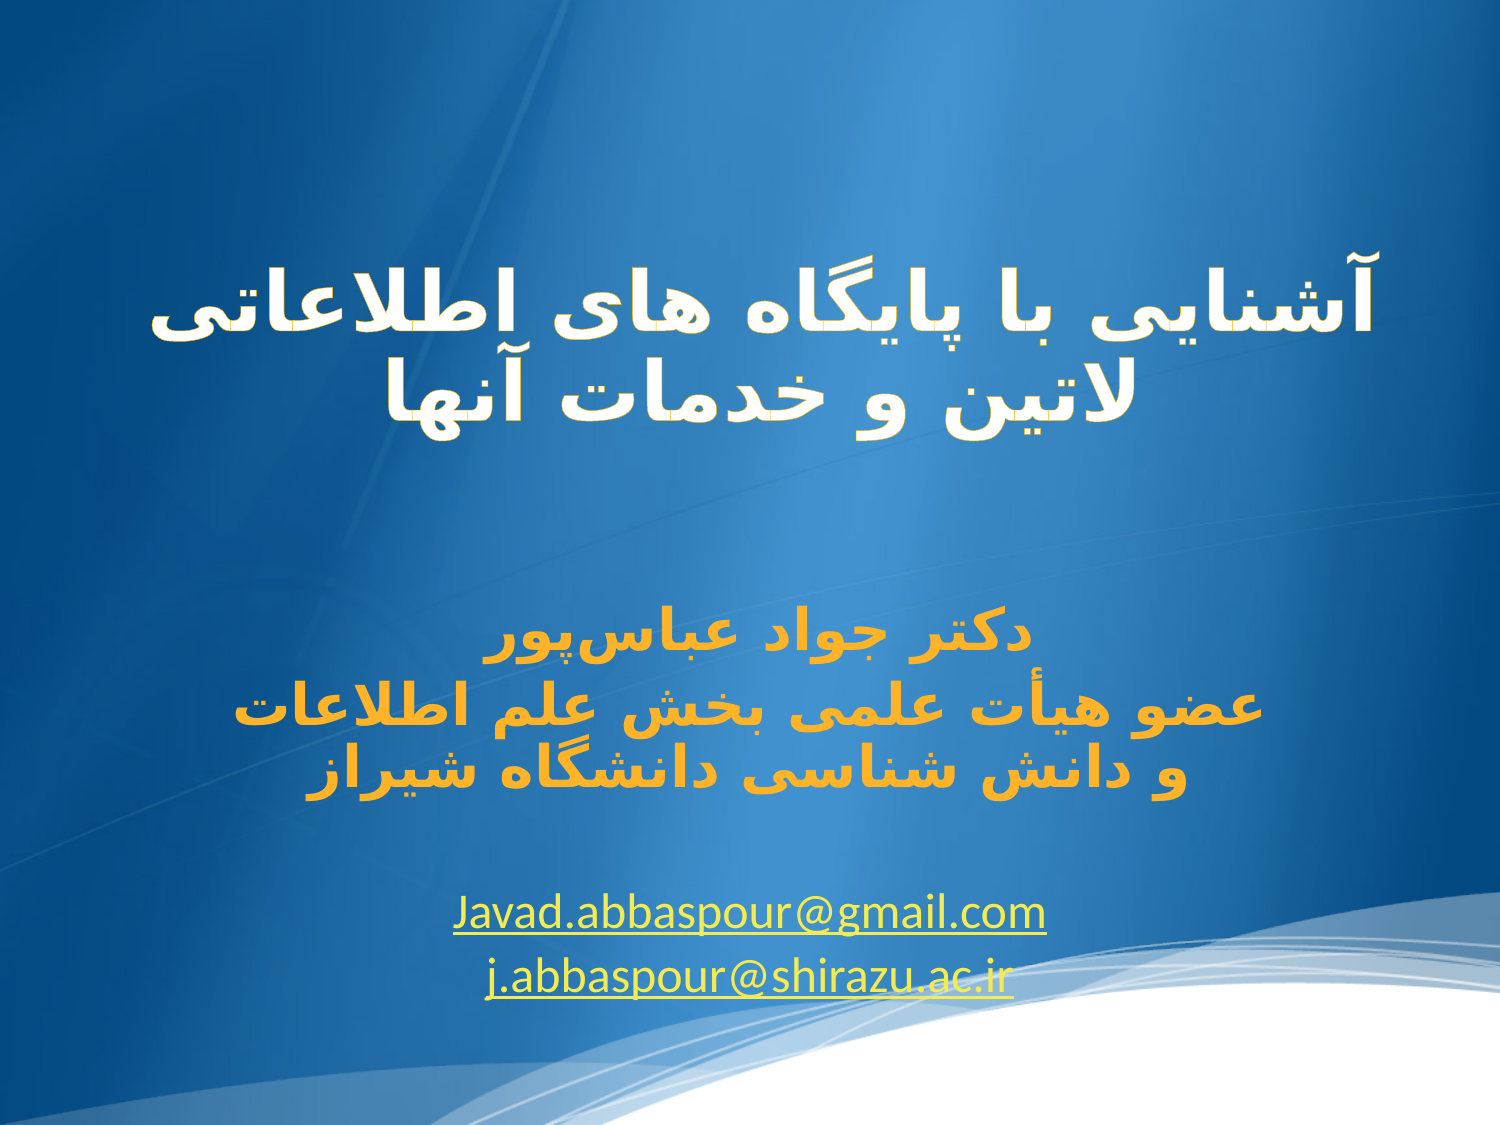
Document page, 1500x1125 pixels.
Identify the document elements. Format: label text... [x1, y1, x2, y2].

subtitle دکتر جواد عباس‌پور عضو هیأت علمی بخش علم اطلاعات و دانش شناسی دانشگاه شیراز Javad.abbaspour@gmail.com j.abbaspour@shirazu.ac.ir [225, 600, 1275, 1083]
picture [0, 0, 1500, 1125]
title آشنایی با پایگاه های اطلاعاتی لاتین و خدمات آنها [125, 256, 1400, 441]
